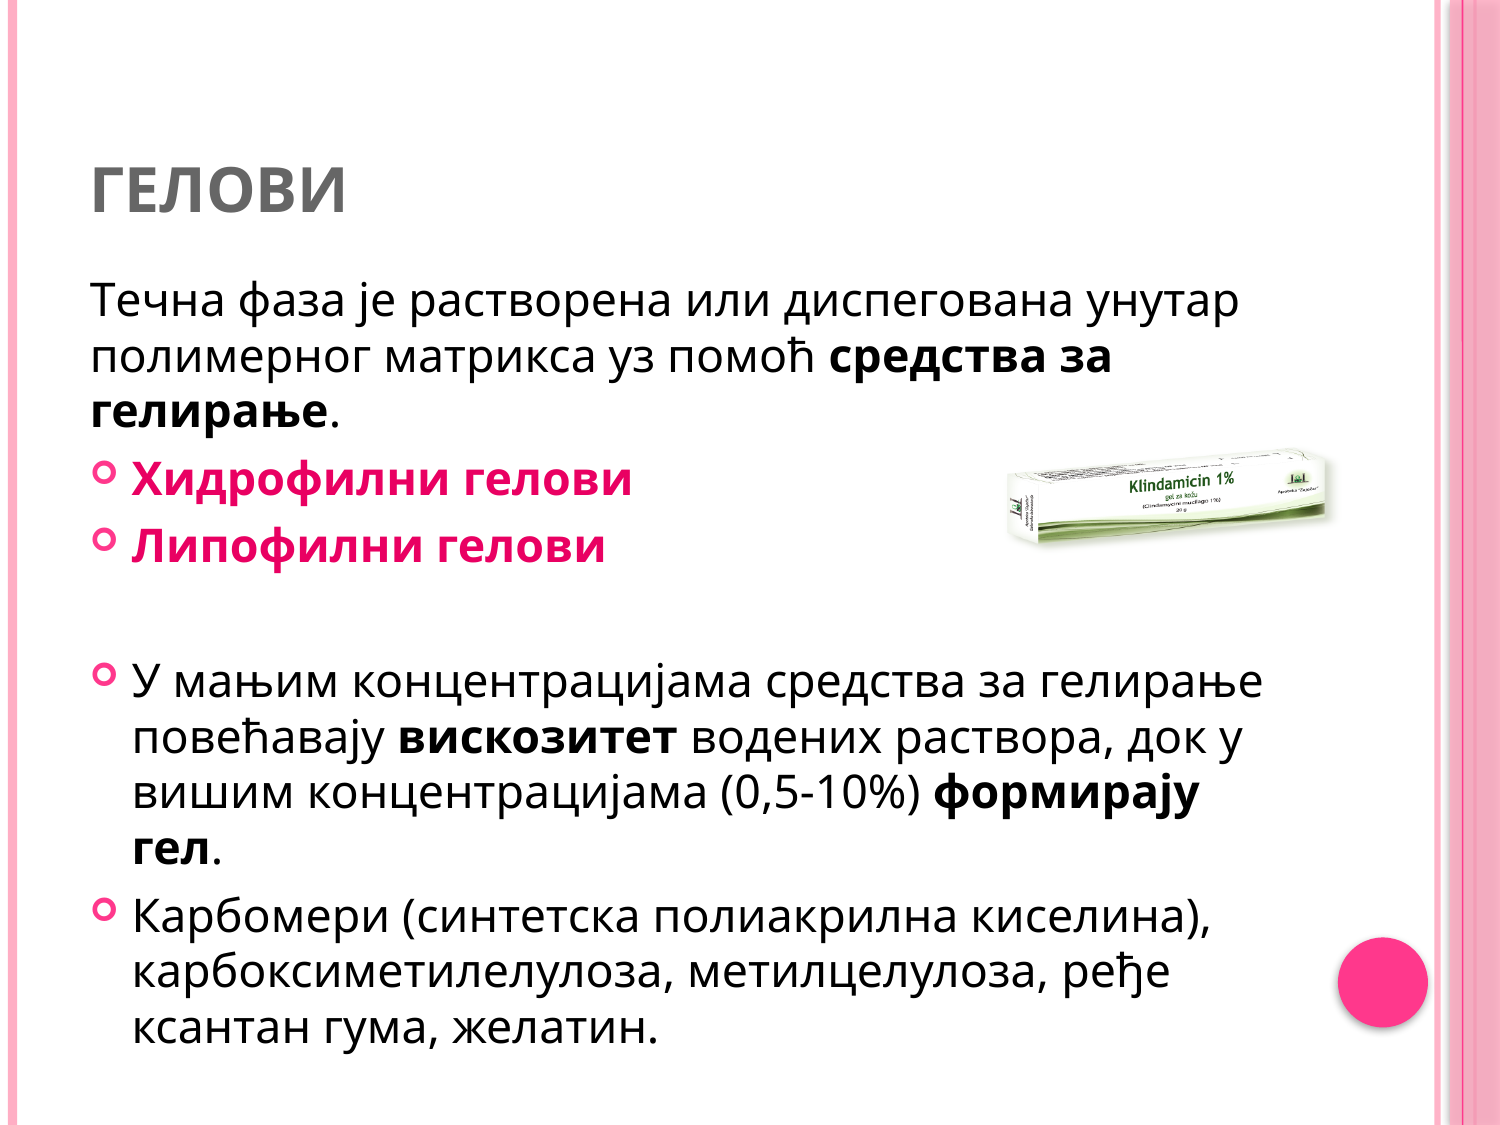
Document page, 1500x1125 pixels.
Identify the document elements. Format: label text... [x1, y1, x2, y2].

title Гелови [75, 45, 1300, 233]
picture [999, 386, 1347, 613]
list Течна фаза је растворена или диспегована унутар полимерног матрикса уз помоћ средства за гелирање. Хидрофилни гелови Липофилни гелови У мањим концентрацијама средства за гелирање повећавају вискозитет водених раствора, док у вишим концентрацијама (0,5-10%) формирају гел. Карбомери (синтетска полиакрилна киселина), карбоксиметилелулоза, метилцелулоза, ређе ксантан гума, желатин. [75, 262, 1300, 1062]
